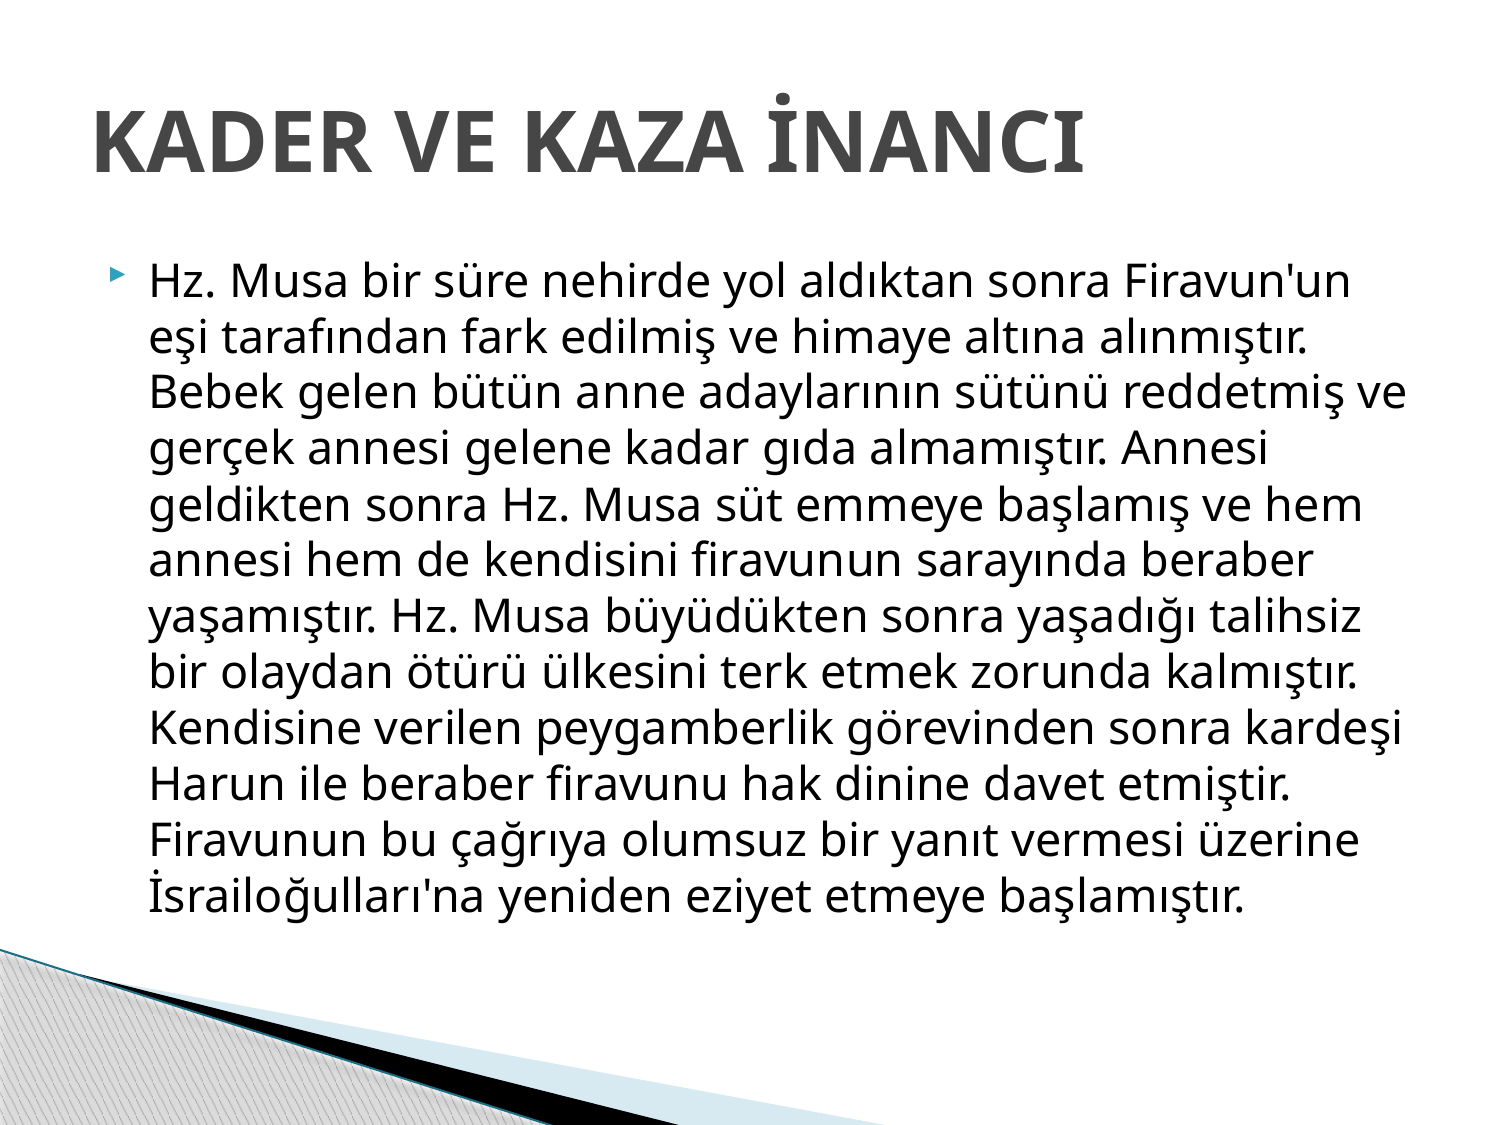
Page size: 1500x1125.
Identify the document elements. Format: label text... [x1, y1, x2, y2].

list Hz. Musa bir süre nehirde yol aldıktan sonra Firavun'un eşi tarafından fark edilmiş ve himaye altına alınmıştır. Bebek gelen bütün anne adaylarının sütünü reddetmiş ve gerçek annesi gelene kadar gıda almamıştır. Annesi geldikten sonra Hz. Musa süt emmeye başlamış ve hem annesi hem de kendisini firavunun sarayında beraber yaşamıştır. Hz. Musa büyüdükten sonra yaşadığı talihsiz bir olaydan ötürü ülkesini terk etmek zorunda kalmıştır. Kendisine verilen peygamberlik görevinden sonra kardeşi Harun ile beraber firavunu hak dinine davet etmiştir. Firavunun bu çağrıya olumsuz bir yanıt vermesi üzerine İsrailoğulları'na yeniden eziyet etmeye başlamıştır. [75, 243, 1425, 986]
title KADER VE KAZA İNANCI [75, 45, 1425, 233]
